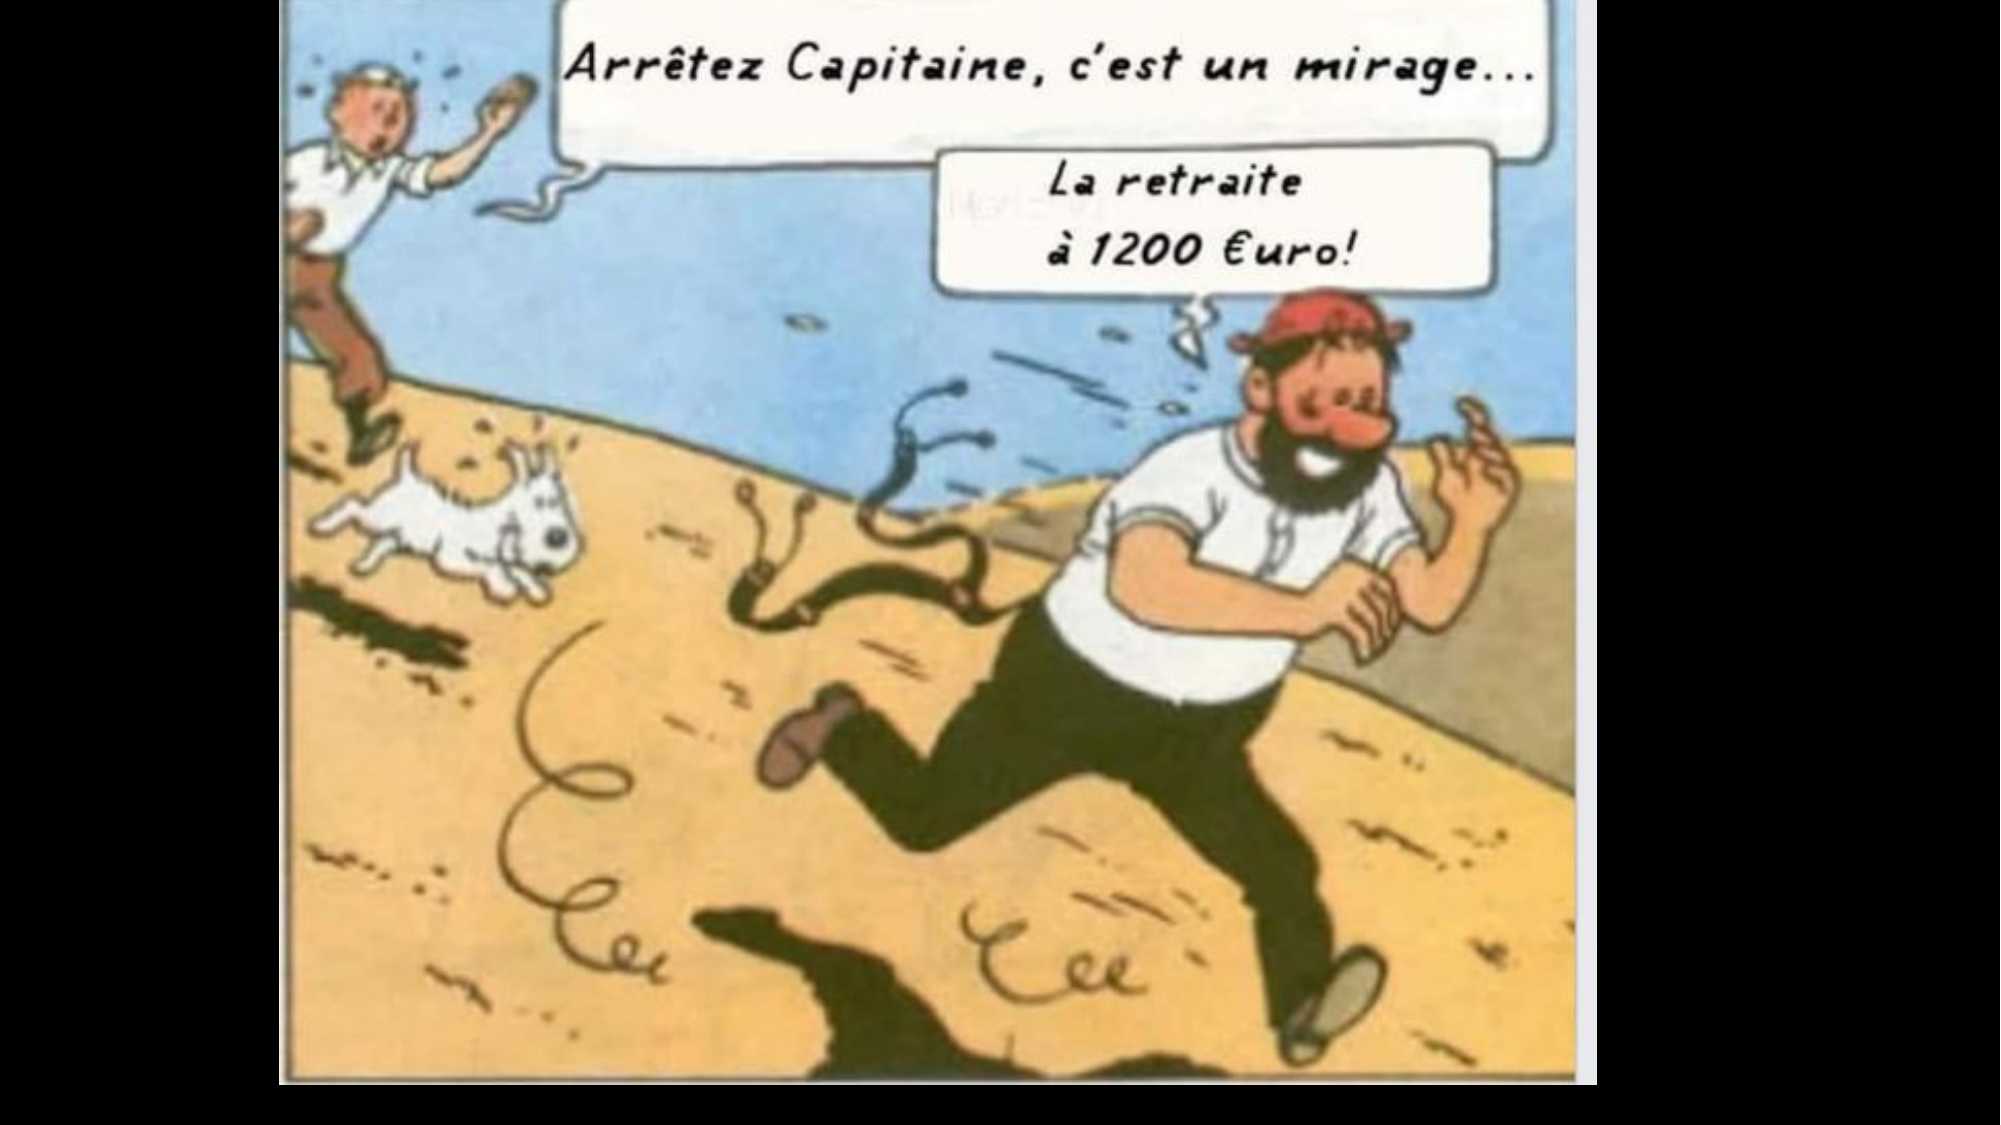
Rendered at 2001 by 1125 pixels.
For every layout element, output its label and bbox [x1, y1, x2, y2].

list [279, 0, 1597, 1085]
